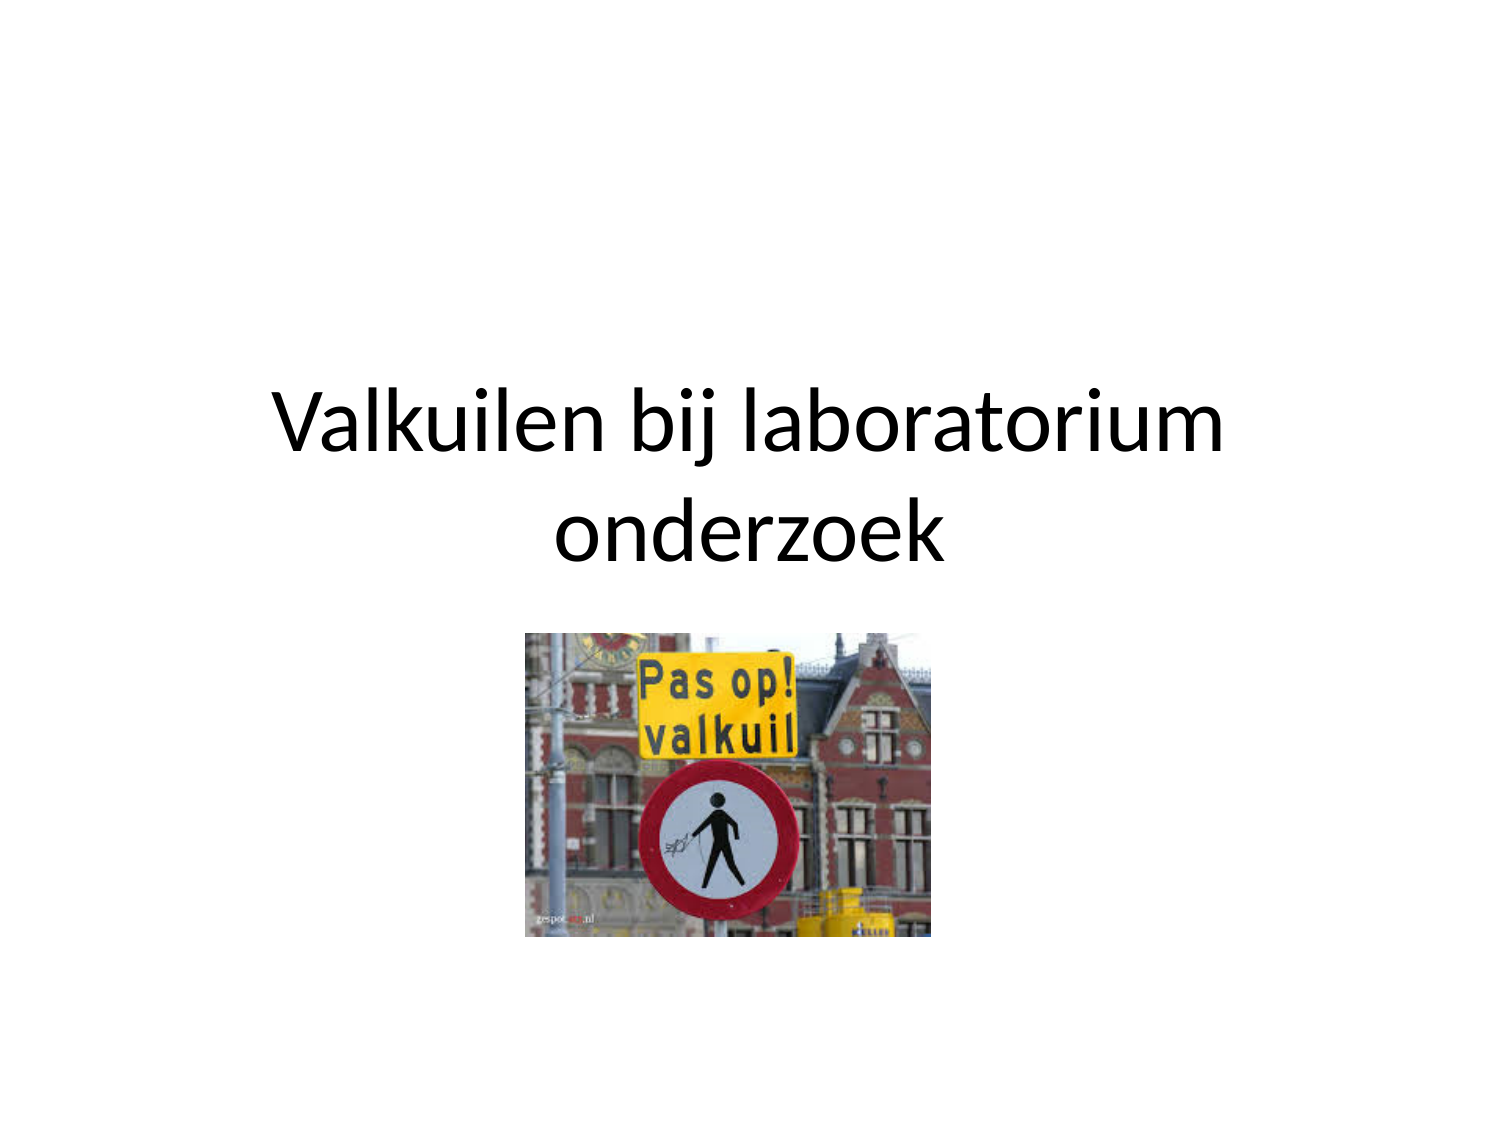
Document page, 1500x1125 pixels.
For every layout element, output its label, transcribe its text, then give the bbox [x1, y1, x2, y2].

picture [525, 633, 931, 937]
title Valkuilen bij laboratorium onderzoek [112, 349, 1388, 591]
